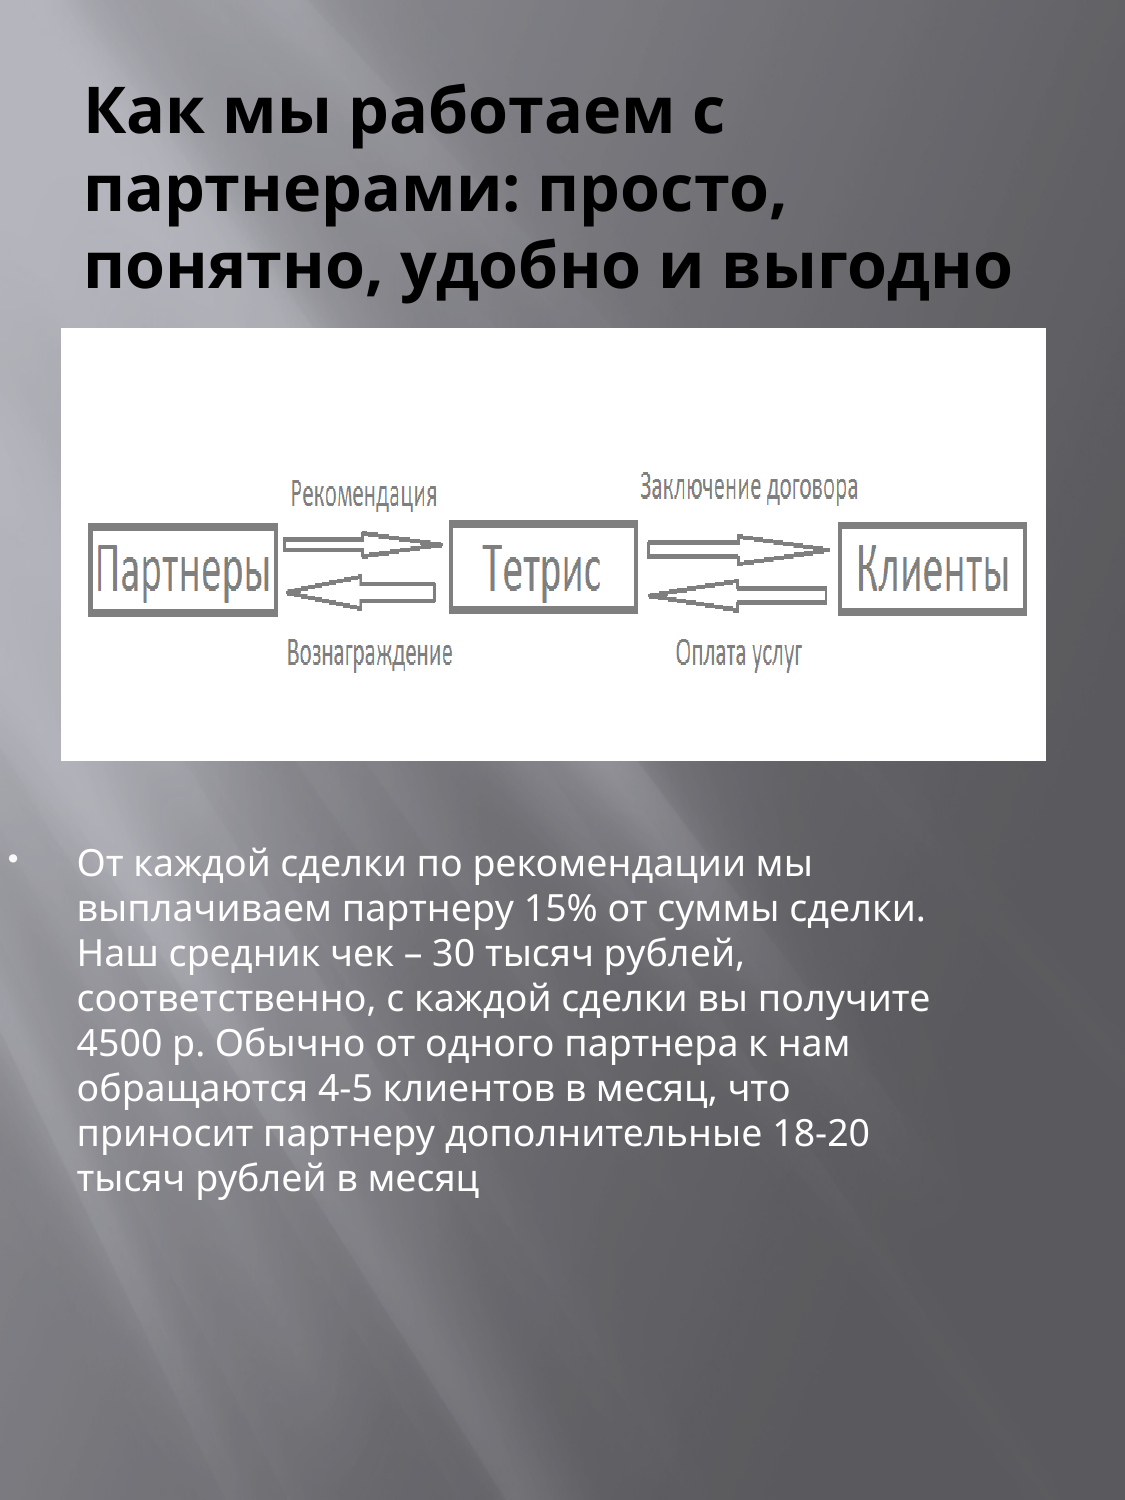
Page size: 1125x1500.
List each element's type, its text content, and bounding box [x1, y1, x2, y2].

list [61, 327, 1047, 761]
text_box От каждой сделки по рекомендации мы выплачиваем партнеру 15% от суммы сделки. Наш средник чек – 30 тысяч рублей, соответственно, с каждой сделки вы получите 4500 р. Обычно от одного партнера к нам обращаются 4-5 клиентов в месяц, что приносит партнеру дополнительные 18-20 тысяч рублей в месяц [0, 831, 985, 1500]
title Как мы работаем с партнерами: просто, понятно, удобно и выгодно [68, 60, 1082, 310]
